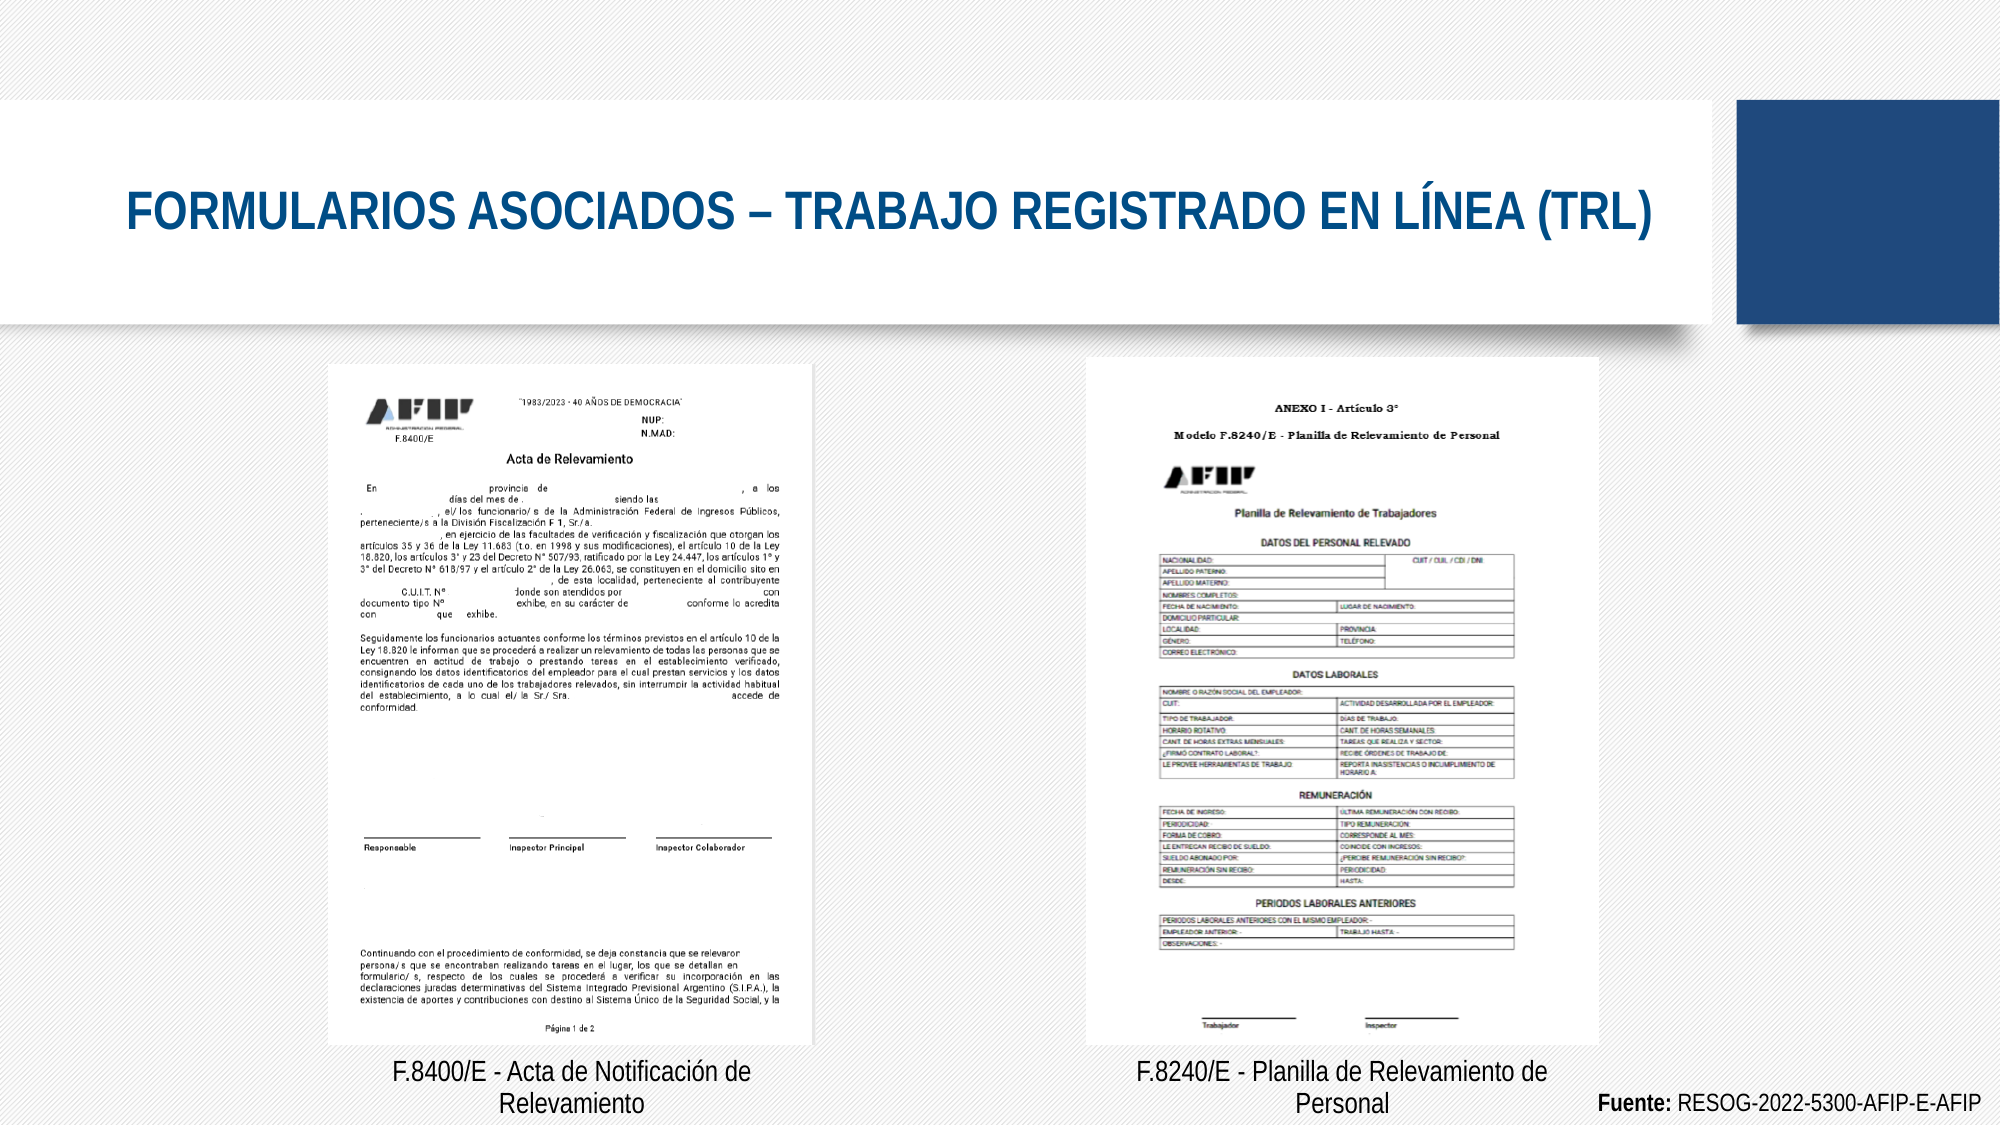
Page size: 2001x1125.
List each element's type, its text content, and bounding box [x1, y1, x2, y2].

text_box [1086, 1044, 1712, 1125]
picture [1736, 325, 2000, 347]
text_box Fuente: RESOG-2022-5300-AFIP-E-AFIP [1712, 1079, 1998, 1125]
picture [0, 325, 1713, 1045]
text_box F.8400/E - Acta de Notificación de Relevamiento [328, 1045, 816, 1125]
title FORMULARIOS ASOCIADOS – TRABAJO REGISTRADO EN LÍNEA (TRL) [111, 123, 1689, 301]
